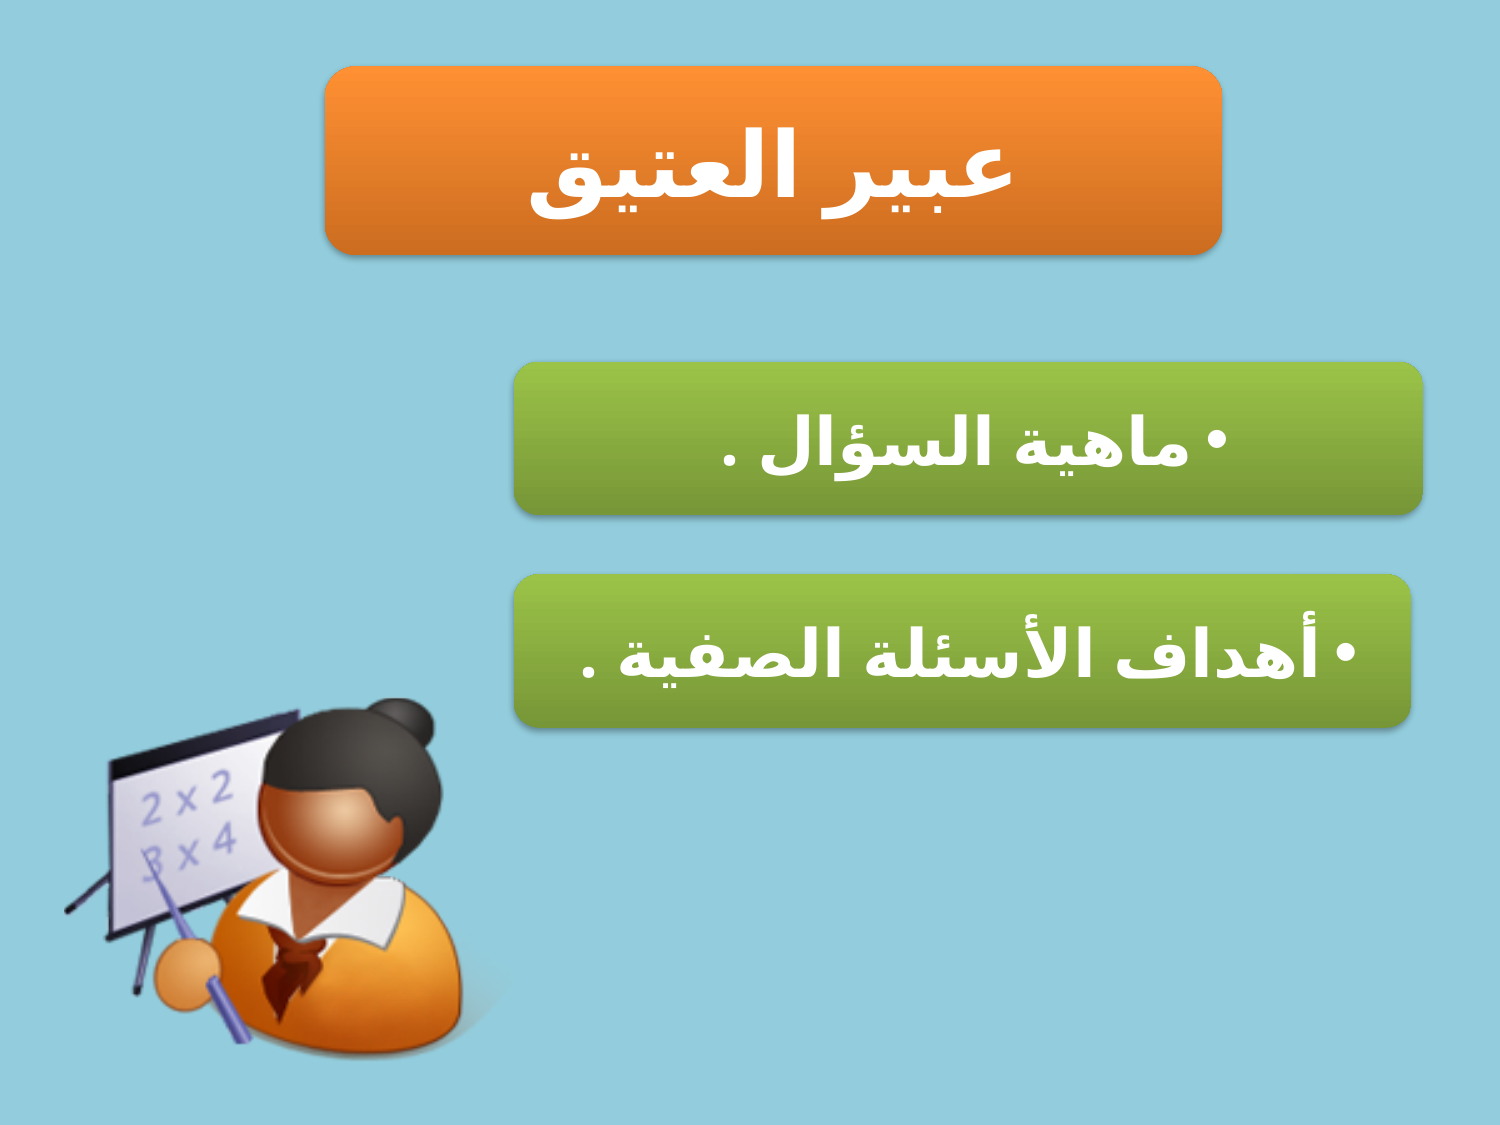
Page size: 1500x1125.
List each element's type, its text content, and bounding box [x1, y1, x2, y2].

text_box عبير العتيق [324, 66, 1223, 256]
text_box ماهية السؤال . [513, 361, 1424, 516]
picture [64, 656, 514, 1080]
text_box أهداف الأسئلة الصفية . [513, 574, 1412, 728]
